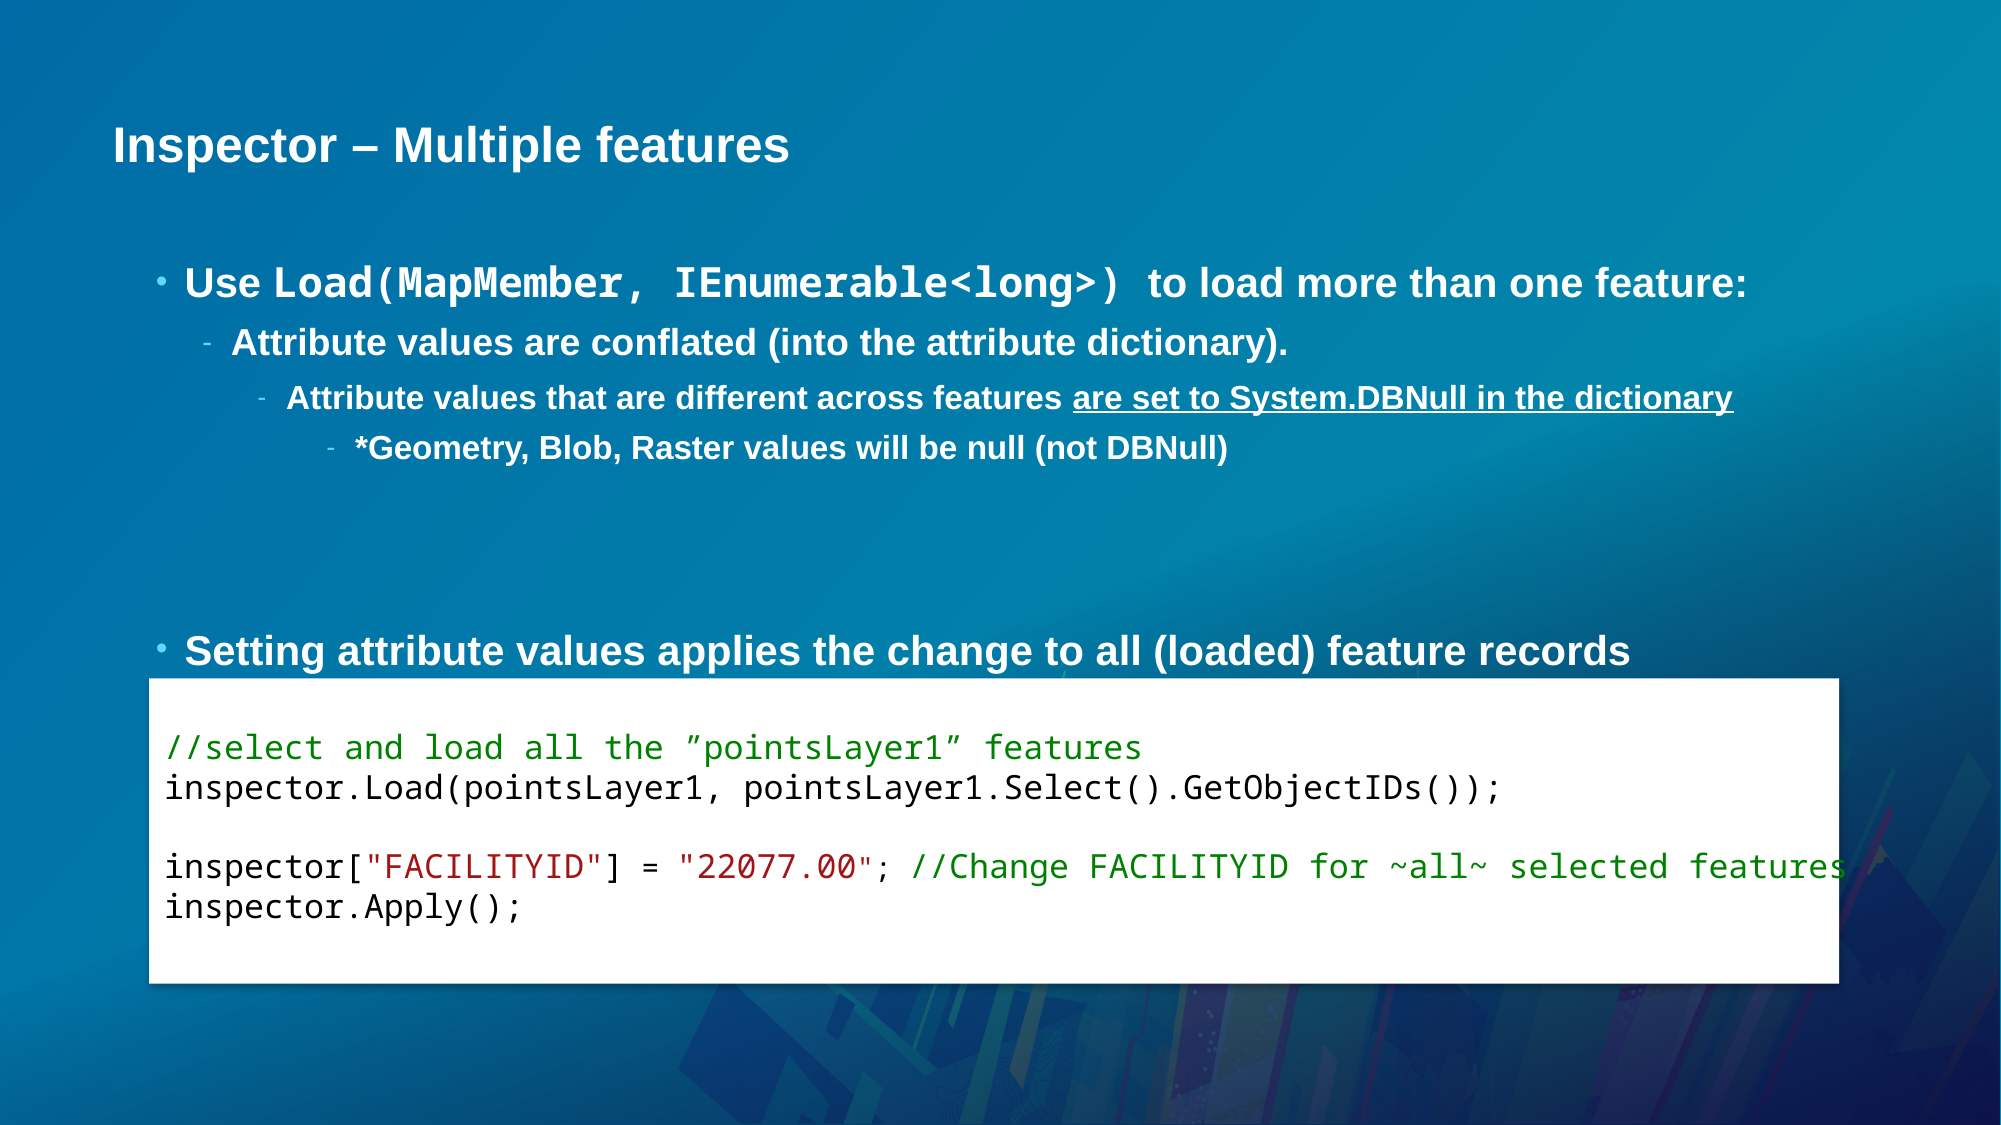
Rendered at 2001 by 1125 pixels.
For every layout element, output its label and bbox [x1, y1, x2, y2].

text_box [0, 0, 2000, 1125]
